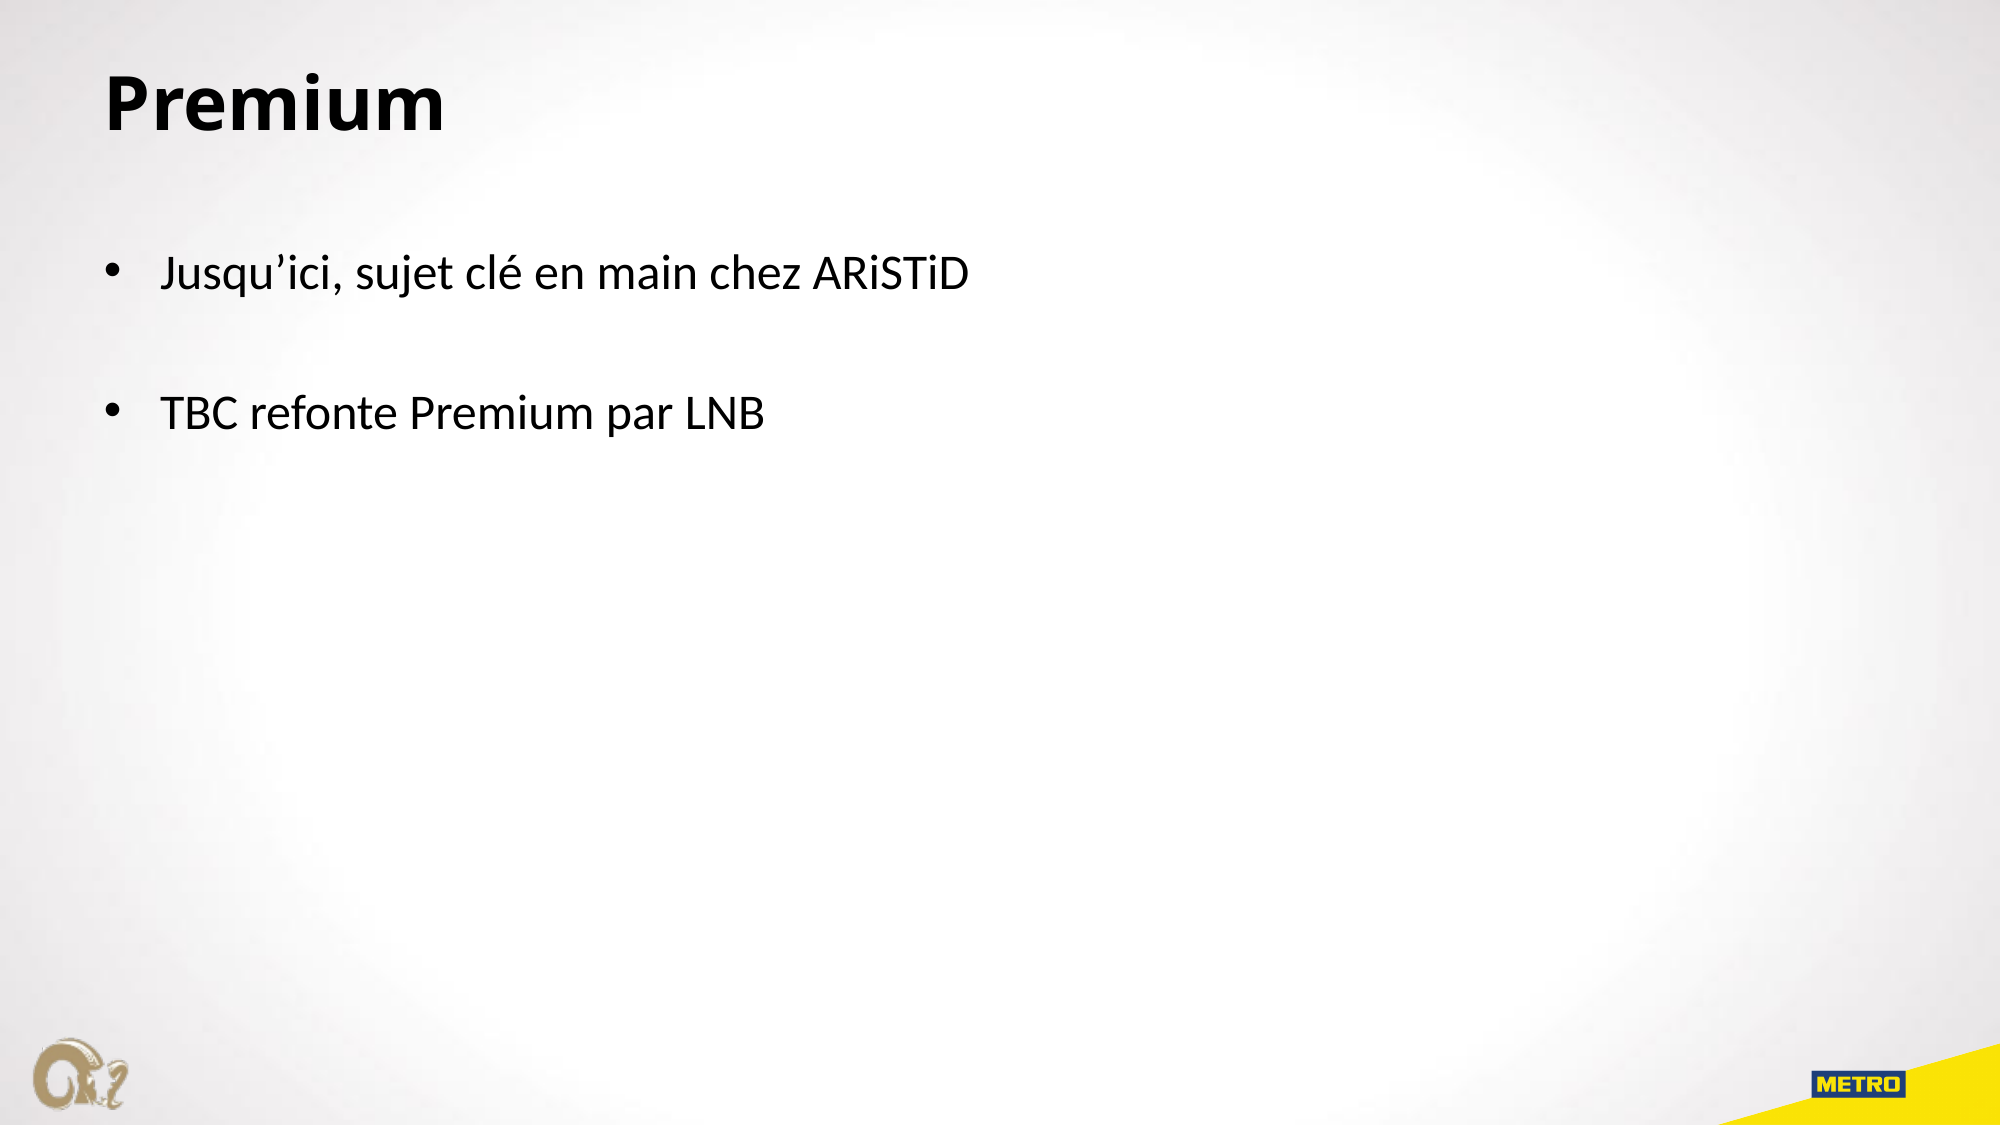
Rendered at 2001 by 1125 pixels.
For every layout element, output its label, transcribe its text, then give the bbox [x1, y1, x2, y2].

title Premium [88, 6, 1889, 195]
picture [0, 0, 2000, 1125]
list Jusqu’ici, sujet clé en main chez ARiSTiD TBC refonte Premium par LNB [88, 231, 1800, 1062]
